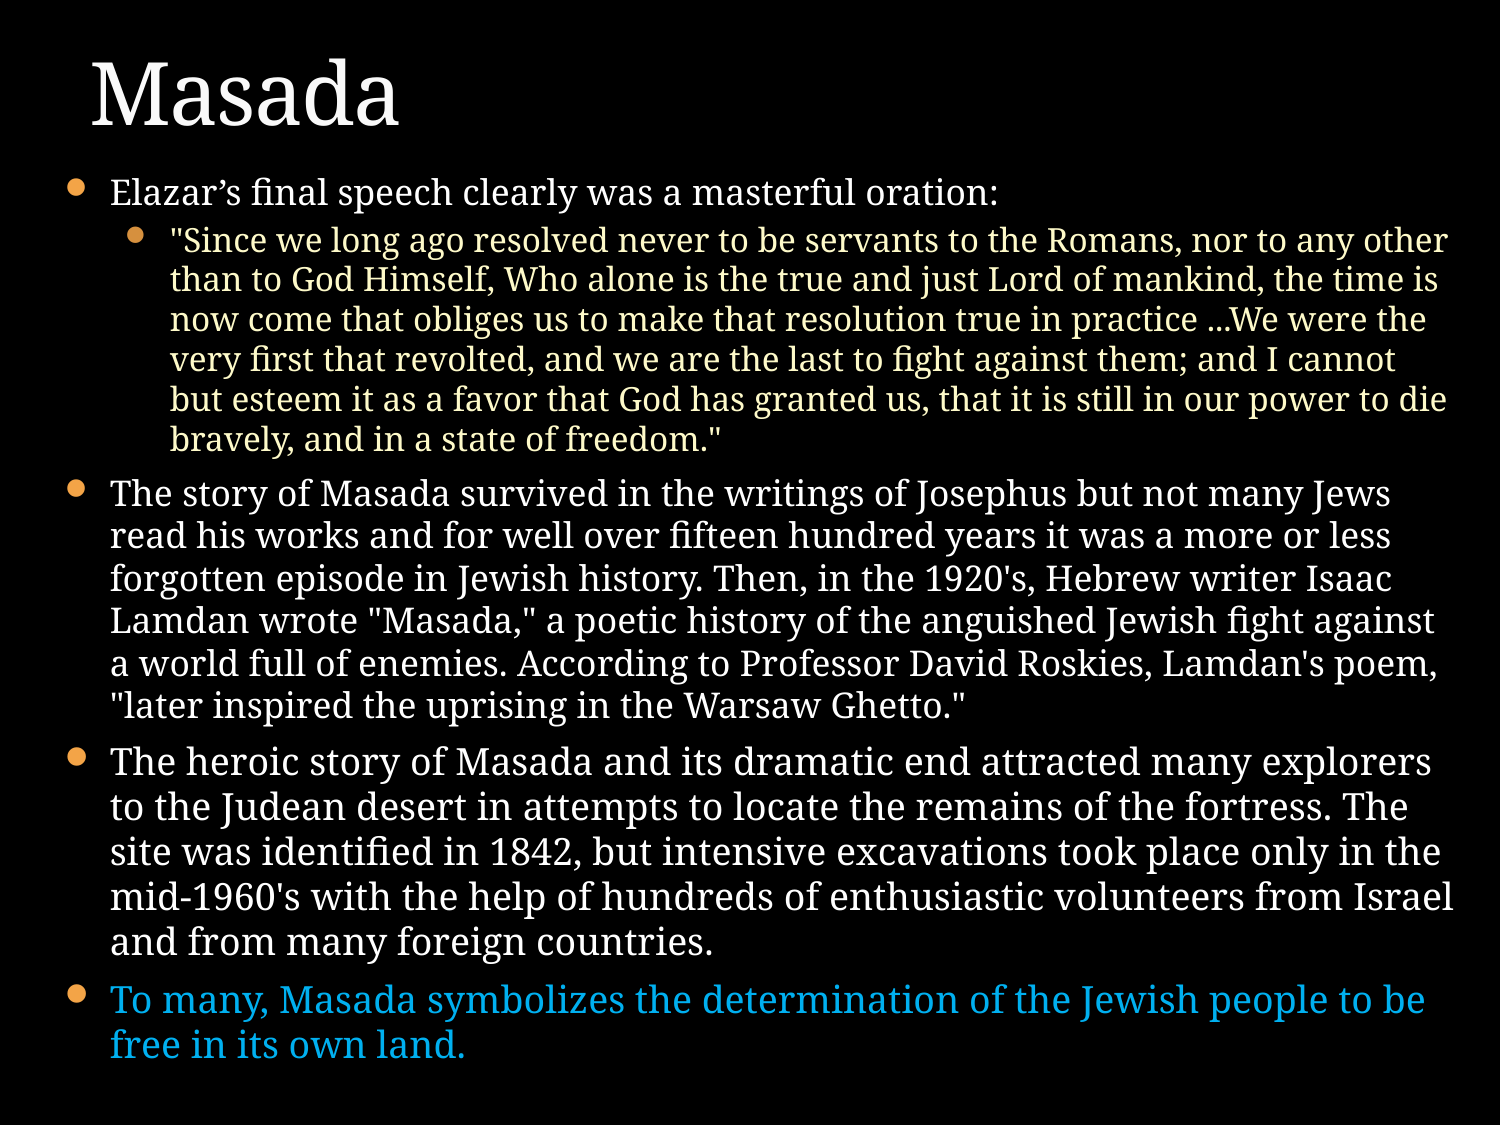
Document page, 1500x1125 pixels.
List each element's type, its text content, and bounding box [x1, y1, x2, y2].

list Elazar’s final speech clearly was a masterful oration: "Since we long ago resolved never to be servants to the Romans, nor to any other than to God Himself, Who alone is the true and just Lord of mankind, the time is now come that obliges us to make that resolution true in practice ...We were the very first that revolted, and we are the last to fight against them; and I cannot but esteem it as a favor that God has granted us, that it is still in our power to die bravely, and in a state of freedom." The story of Masada survived in the writings of Josephus but not many Jews read his works and for well over fifteen hundred years it was a more or less forgotten episode in Jewish history. Then, in the 1920's, Hebrew writer Isaac Lamdan wrote "Masada," a poetic history of the anguished Jewish fight against a world full of enemies. According to Professor David Roskies, Lamdan's poem, "later inspired the uprising in the Warsaw Ghetto." The heroic story of Masada and its dramatic end attracted many explorers to the Judean desert in attempts to locate the remains of the fortress. The site was identified in 1842, but intensive excavations took place only in the mid-1960's with the help of hundreds of enthusiastic volunteers from Israel and from many foreign countries. To many, Masada symbolizes the determination of the Jewish people to be free in its own land. [50, 162, 1475, 1063]
title Masada [74, 24, 1425, 150]
